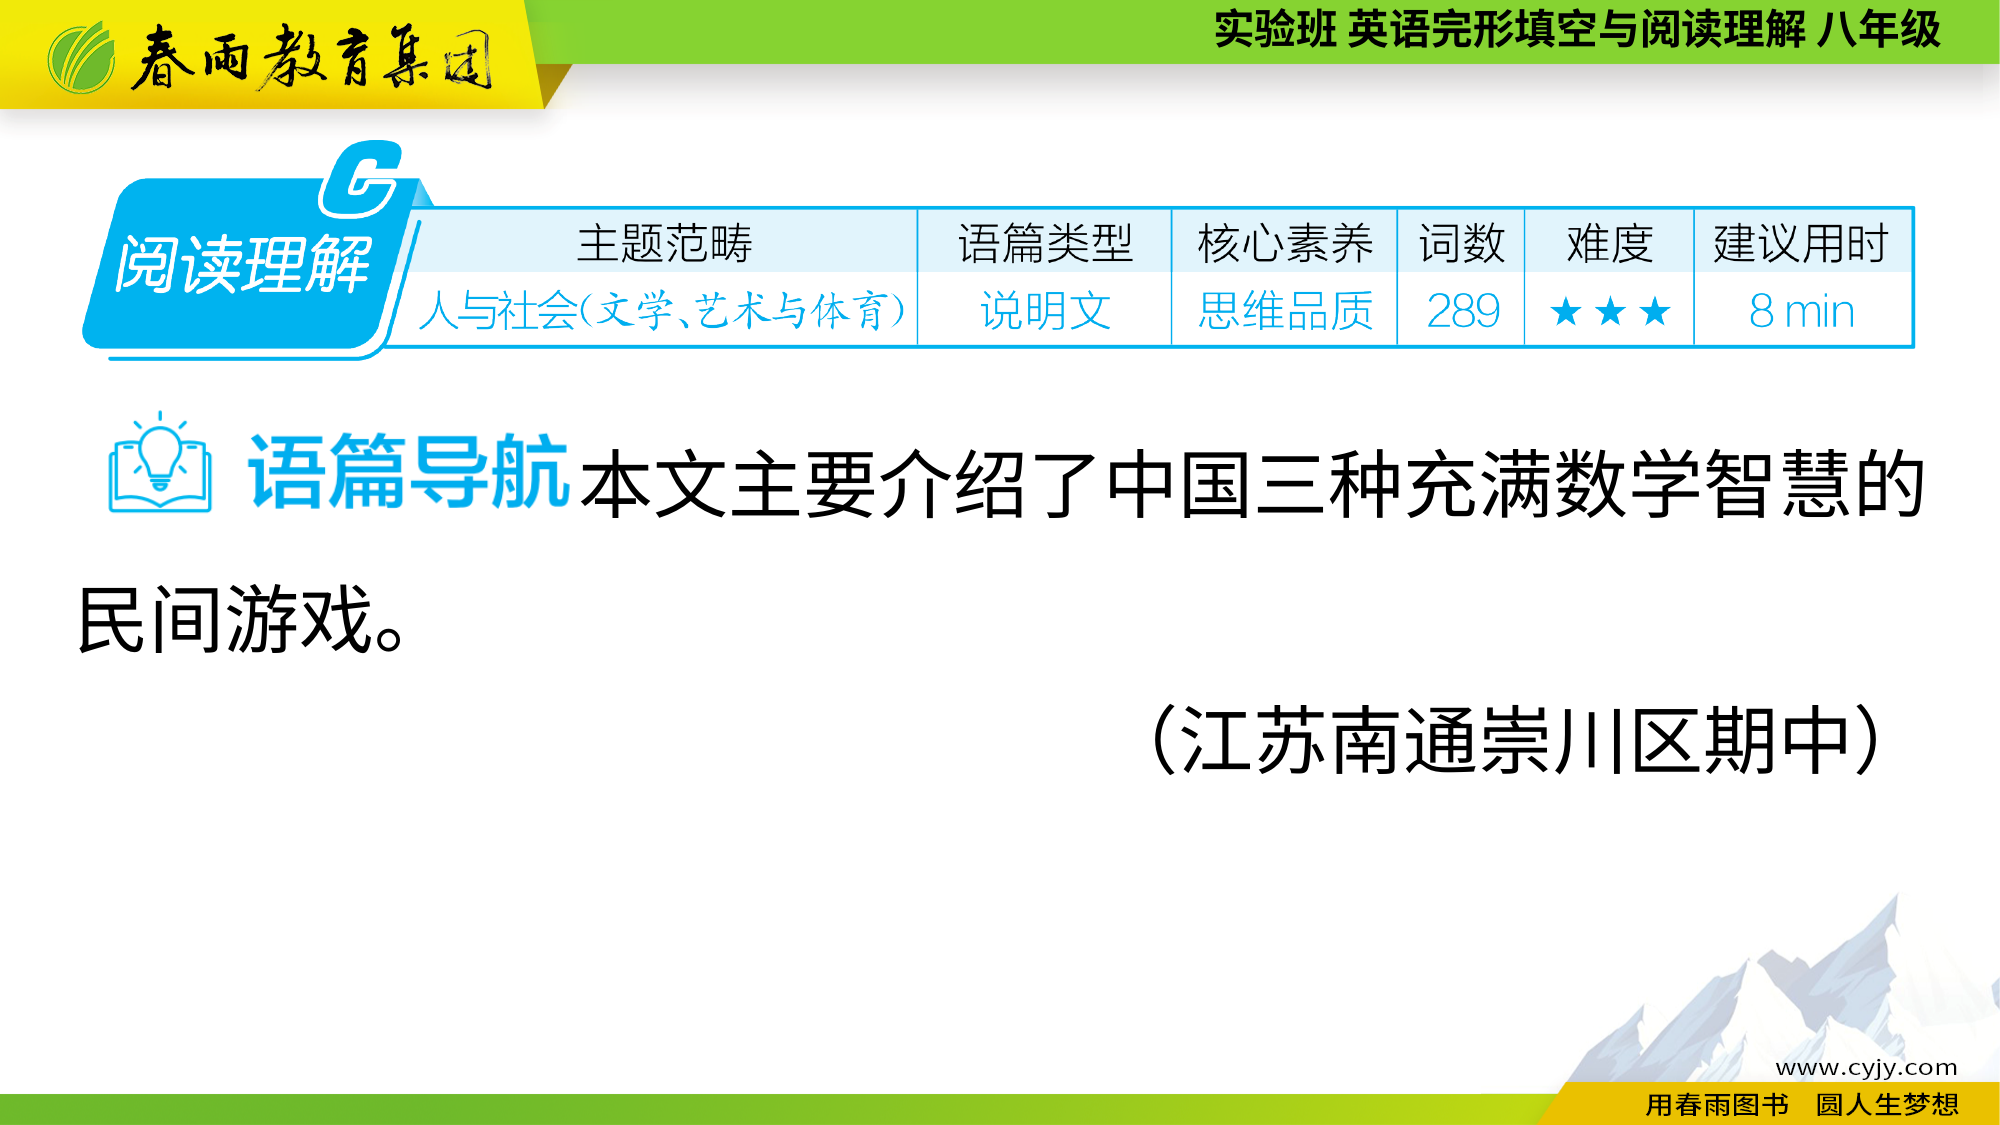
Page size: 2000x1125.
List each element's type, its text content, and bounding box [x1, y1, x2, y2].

text_box 本文主要介绍了中国三种充满数学智慧的民间游戏。 [59, 385, 1944, 671]
list （江苏南通崇川区期中） [59, 671, 1944, 776]
picture [0, 0, 2000, 1125]
